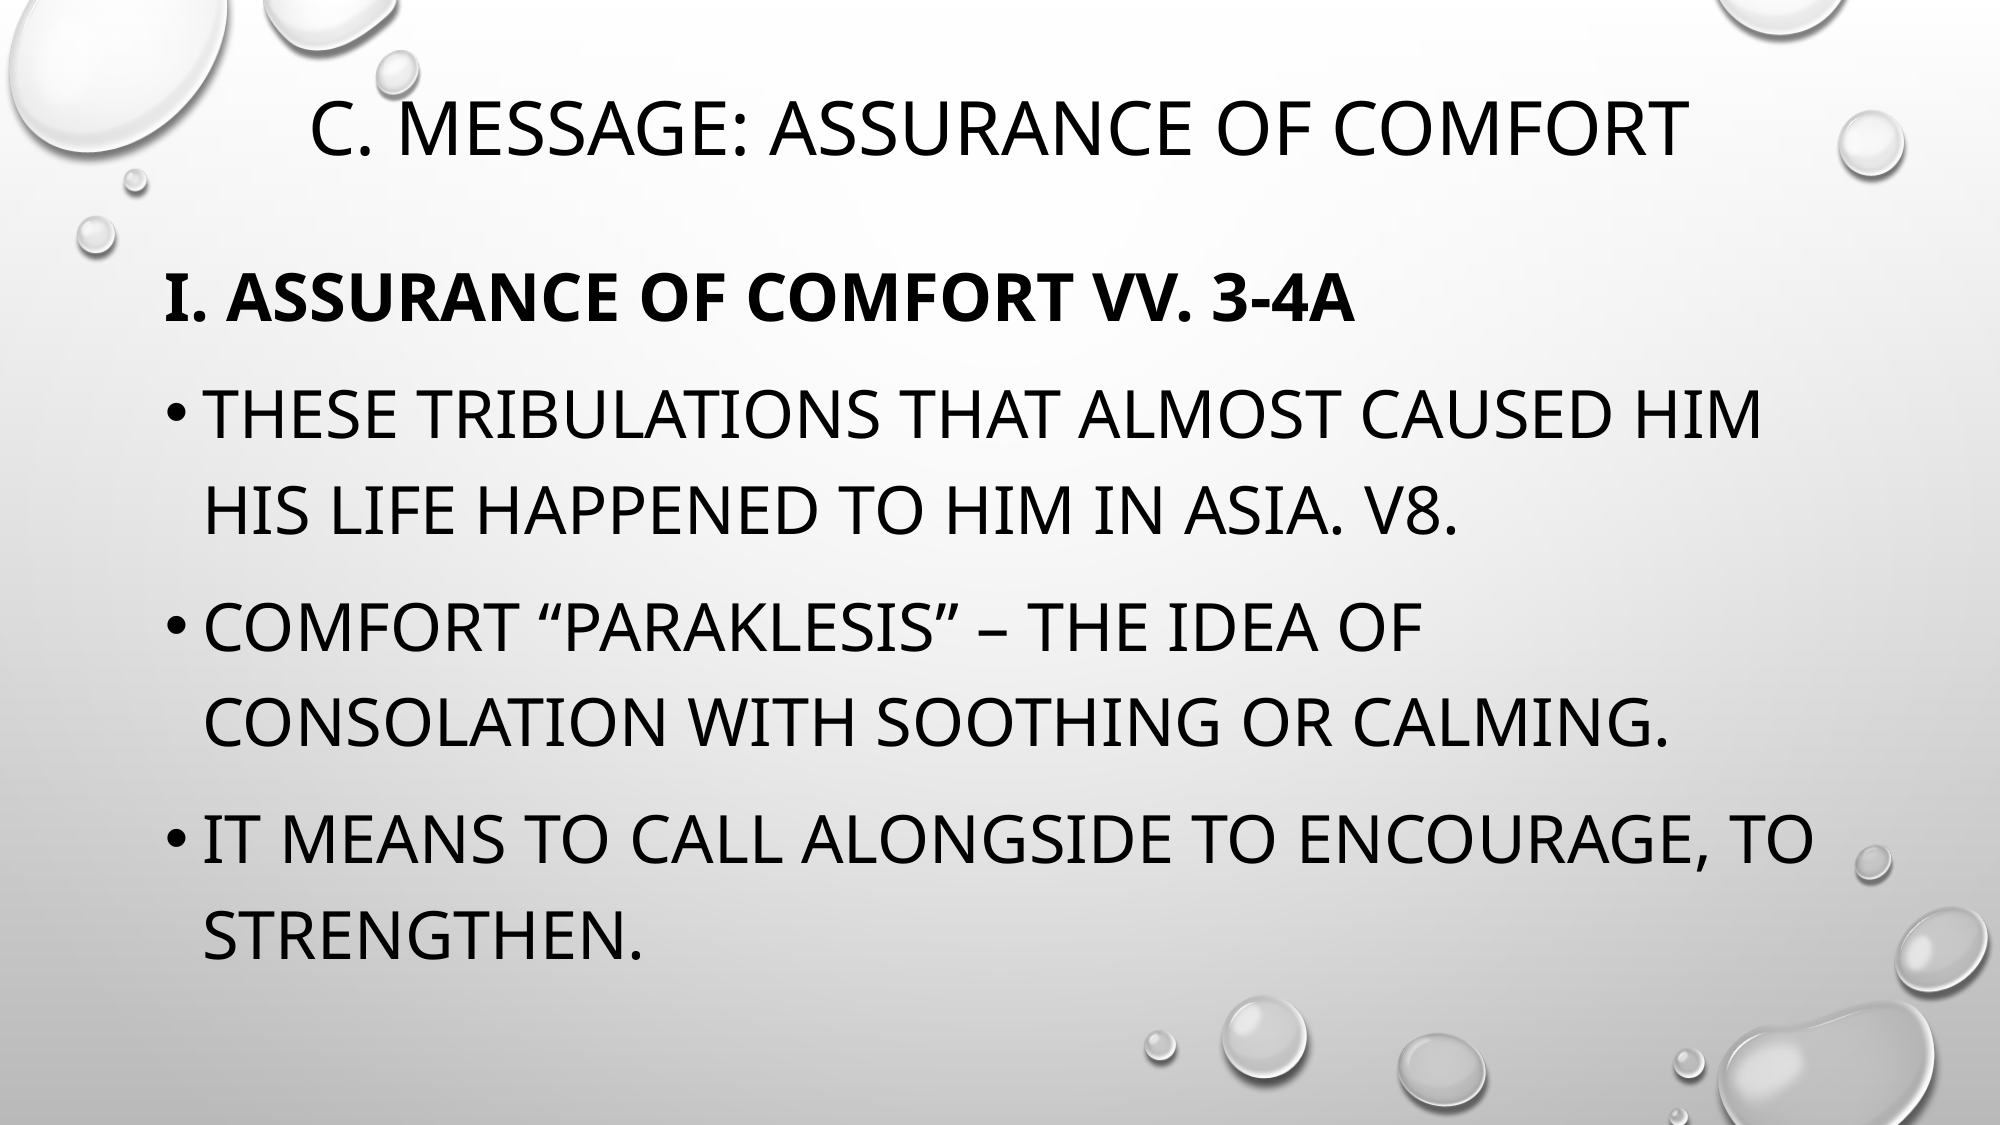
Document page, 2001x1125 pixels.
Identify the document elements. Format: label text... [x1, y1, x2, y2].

title c. message: assurance of comfort [149, 0, 1850, 231]
list I. Assurance of comfort vv. 3-4a These tribulations that almost caused him his life happened to him in asia. V8. Comfort “paraklesis” – the idea of consolation with soothing or calming. It means to call alongside to encourage, to strengthen. [149, 231, 1850, 794]
picture [0, 0, 2000, 1125]
